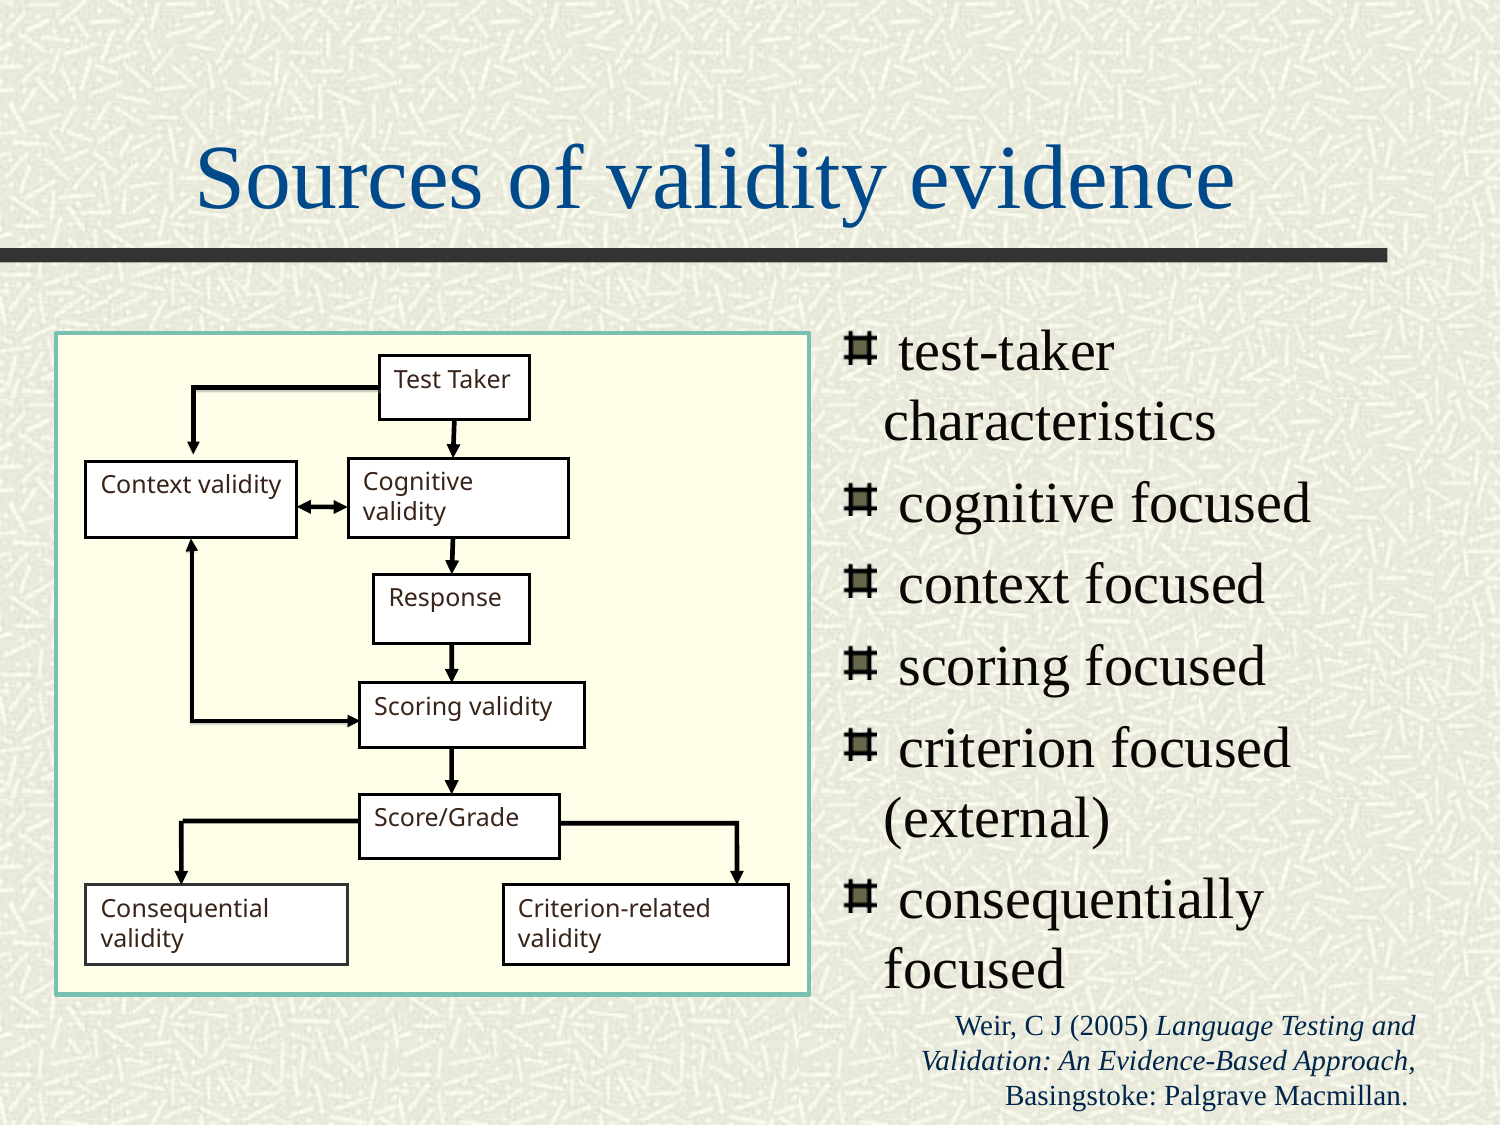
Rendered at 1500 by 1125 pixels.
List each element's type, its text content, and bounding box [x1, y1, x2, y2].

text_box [55, 332, 810, 995]
title Sources of validity evidence [179, 46, 1455, 235]
picture [0, 0, 1500, 1125]
list test-taker characteristics cognitive focused context focused scoring focused criterion focused (external) consequentially focused Weir, C J (2005) Language Testing and Validation: An Evidence-Based Approach, Basingstoke: Palgrave Macmillan. [809, 304, 1432, 967]
